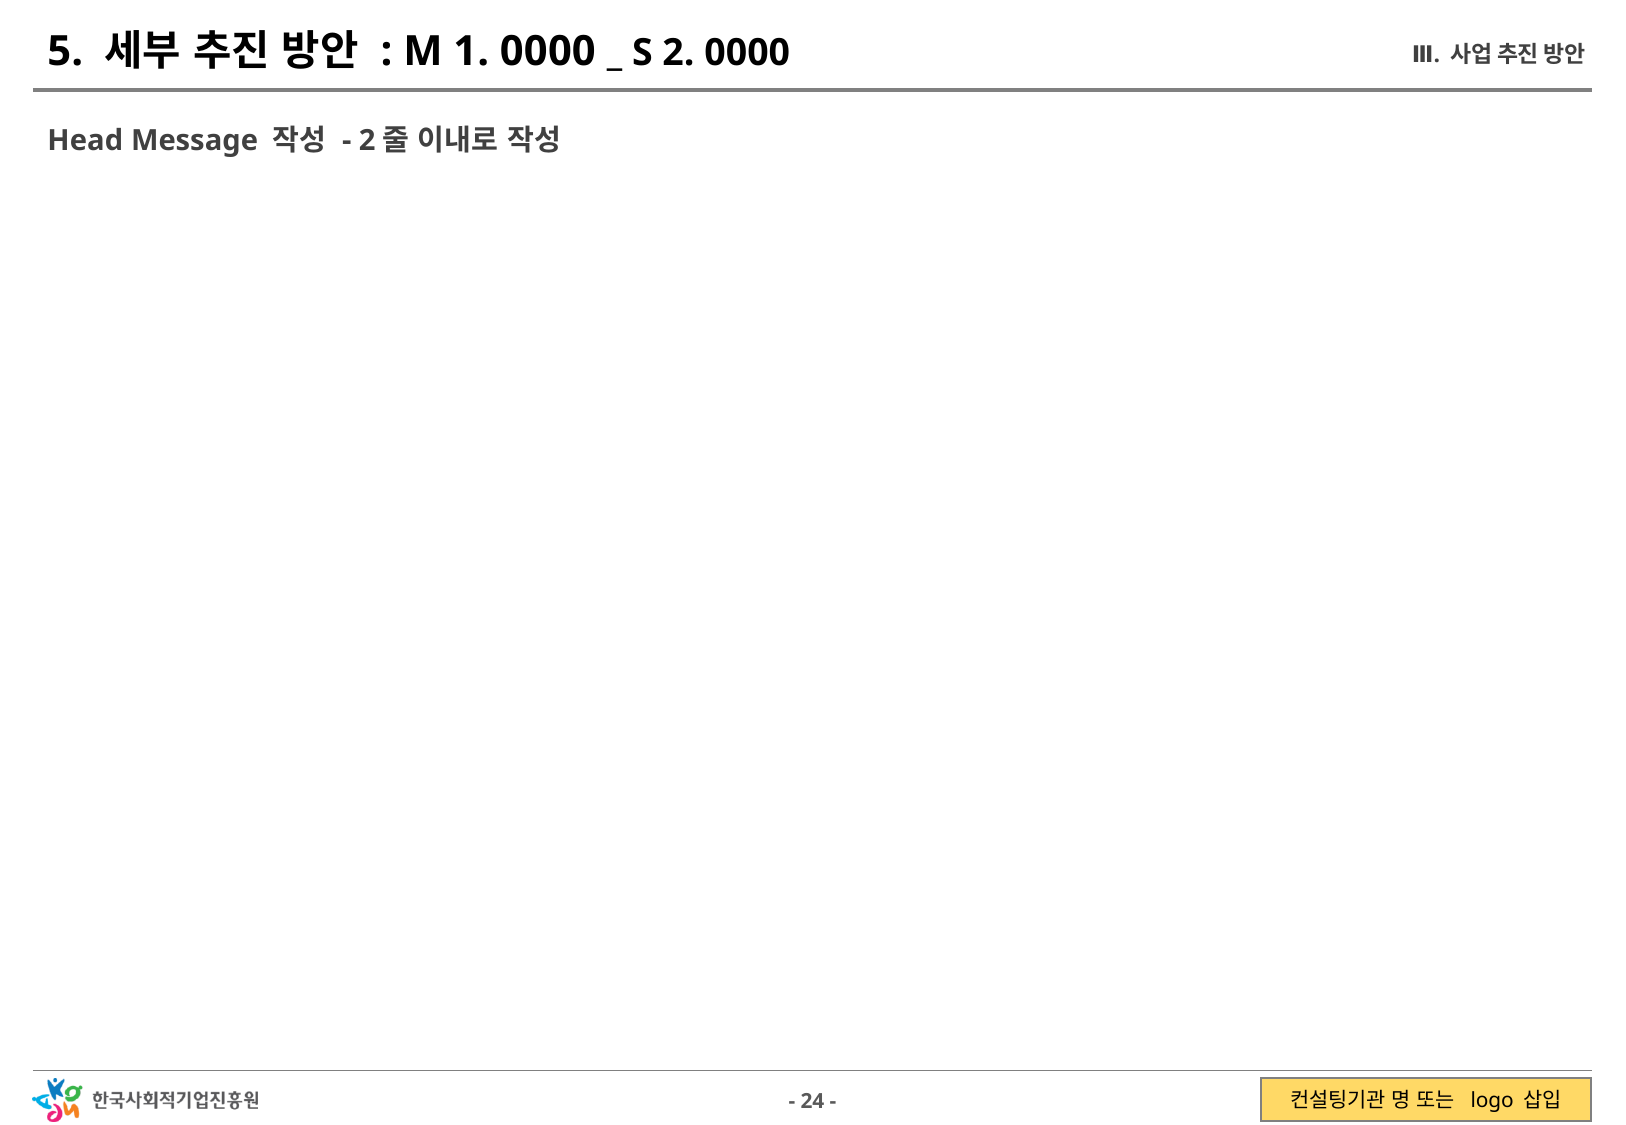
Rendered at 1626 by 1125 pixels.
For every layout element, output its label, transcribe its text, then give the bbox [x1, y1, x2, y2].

text_box Ⅲ. 사업 추진 방안 [1308, 35, 1601, 76]
text_box 5. 세부 추진 방안 : M 1. 0000 _ S 2. 0000 [32, 16, 1061, 81]
picture [32, 1078, 258, 1122]
text_box Head Message 작성 - 2줄 이내로 작성 [32, 113, 1593, 164]
